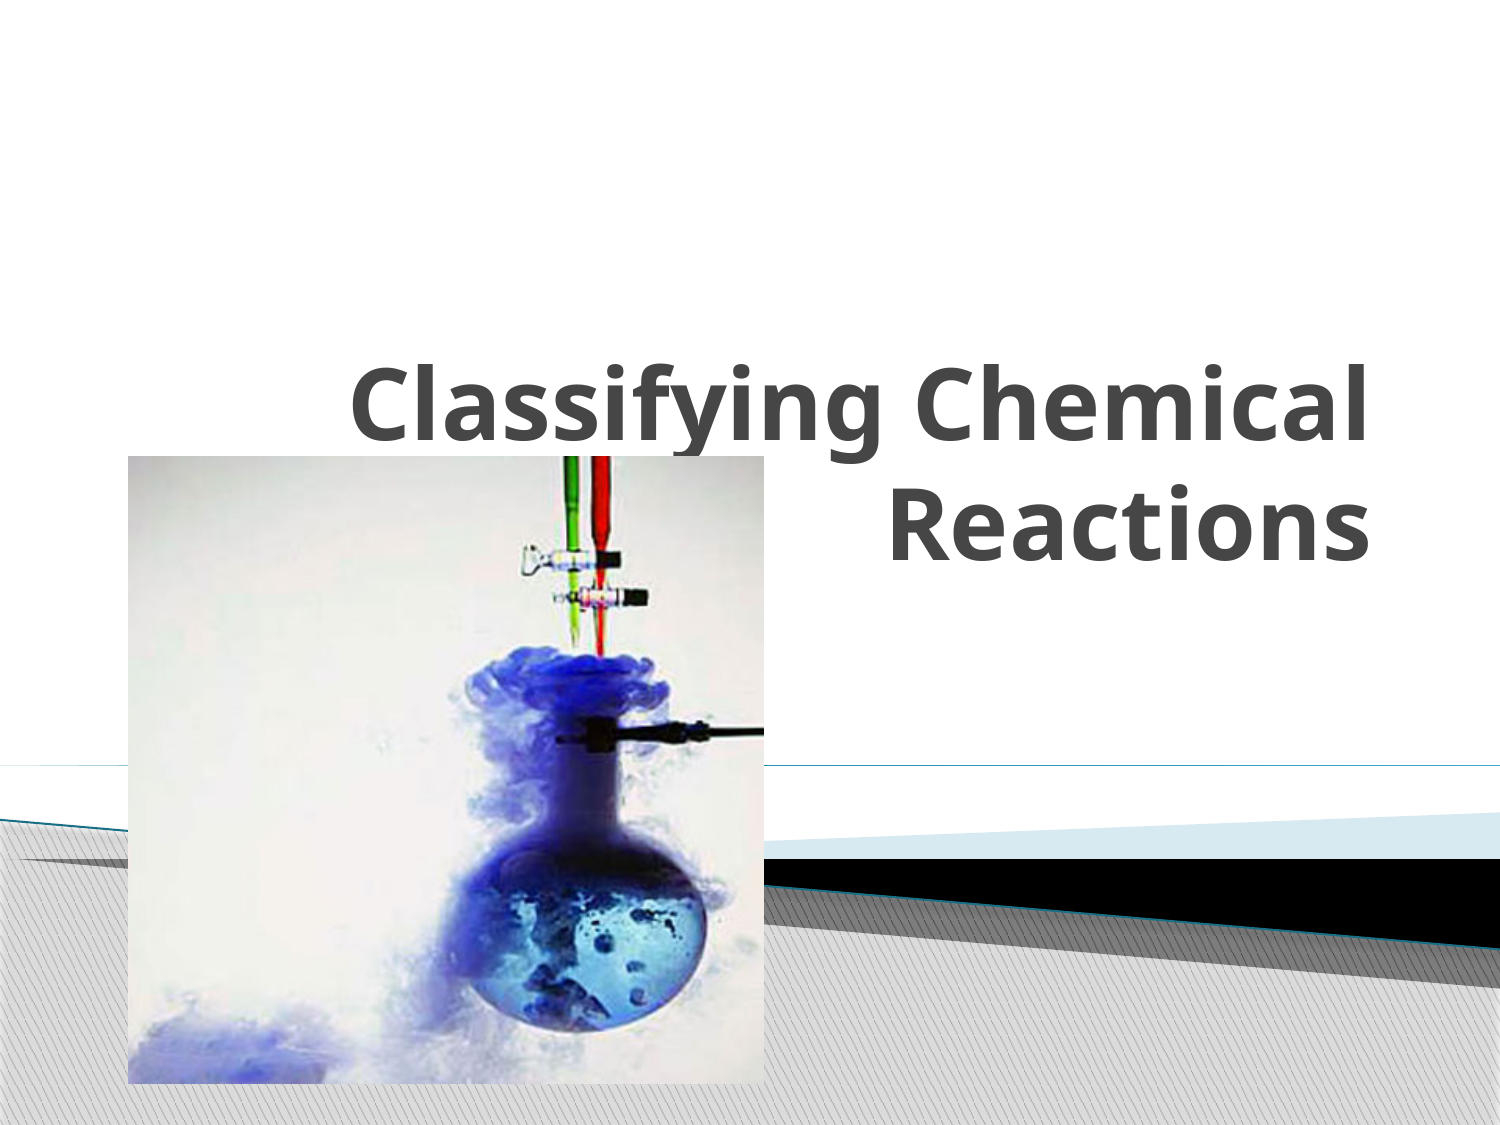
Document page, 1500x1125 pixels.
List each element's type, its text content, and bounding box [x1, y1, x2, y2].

title Classifying Chemical Reactions [112, 287, 1388, 588]
picture [0, 456, 1500, 1084]
